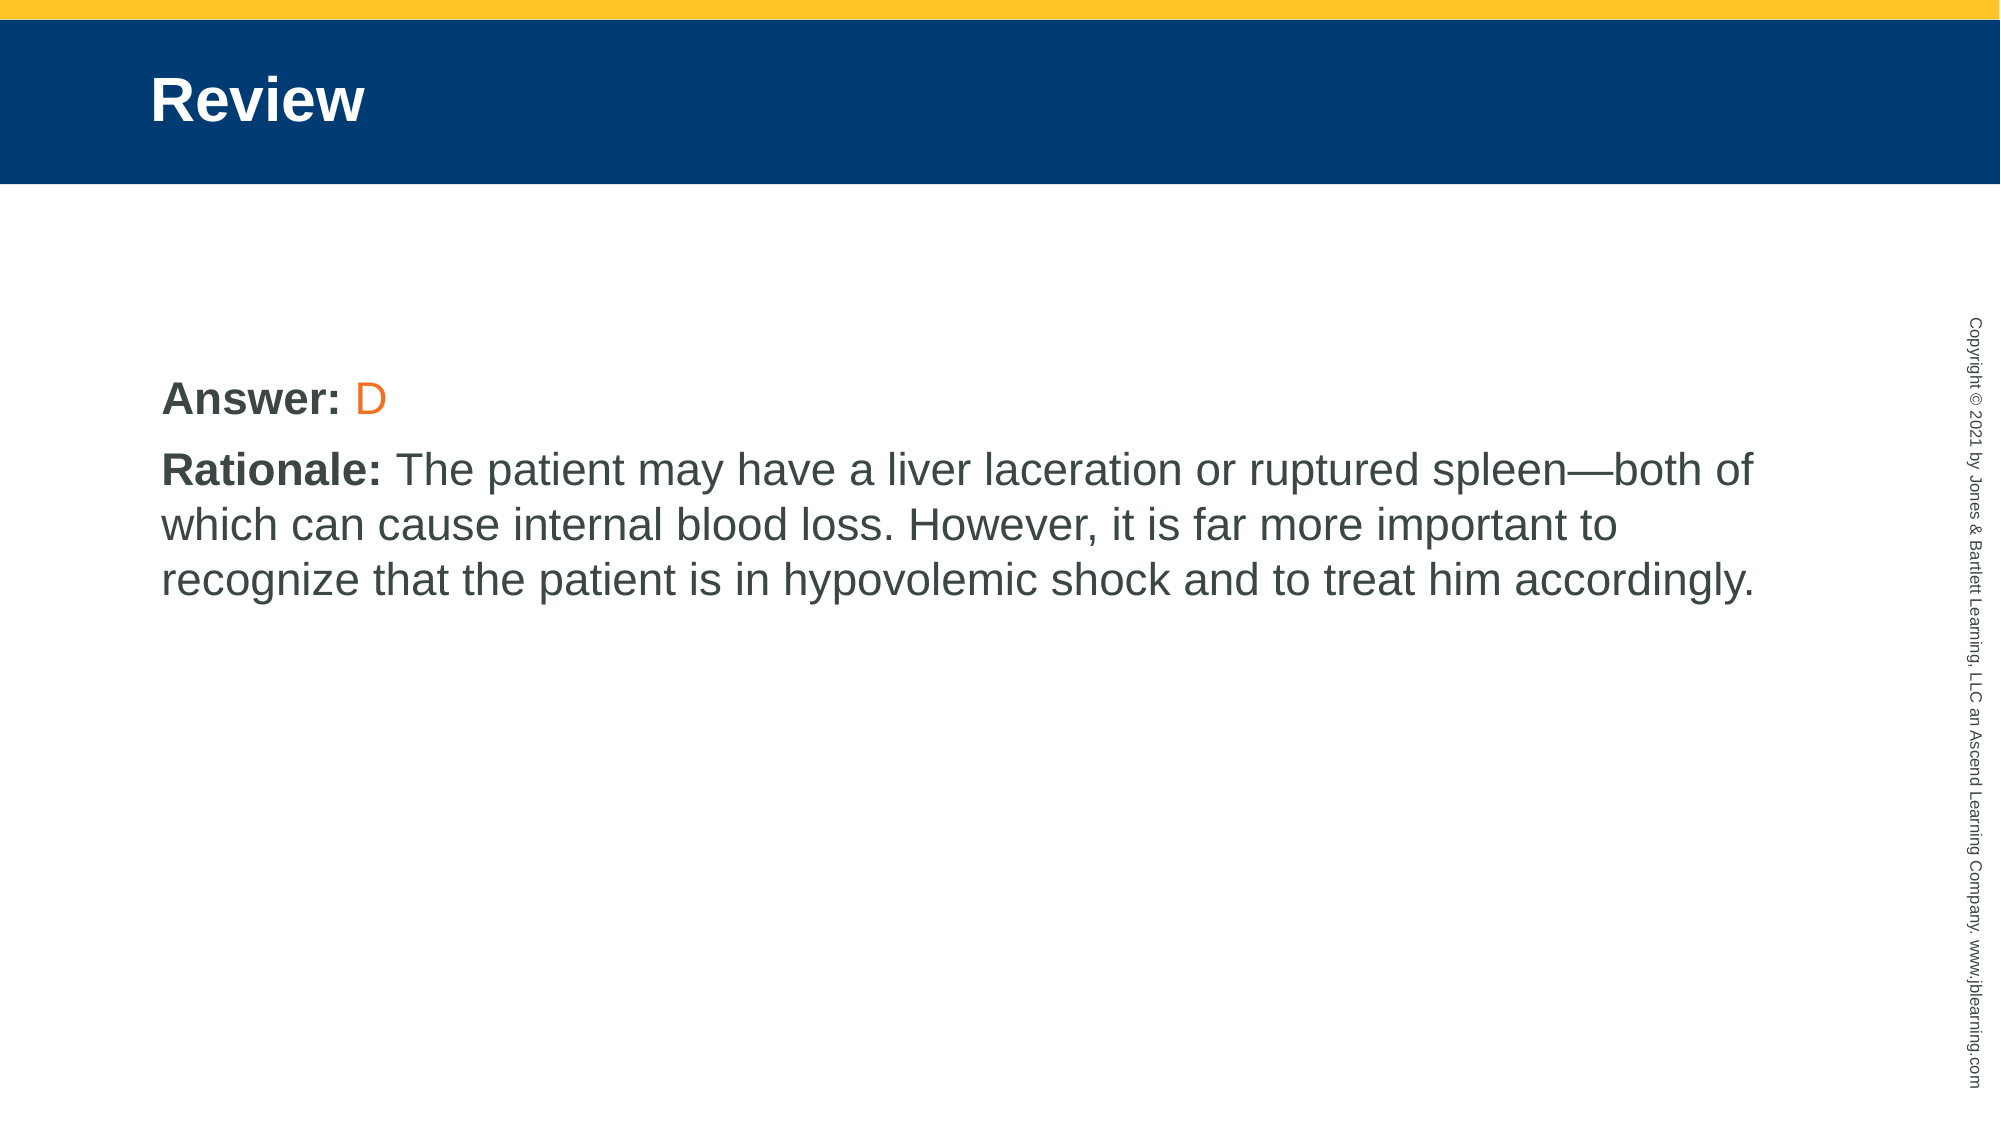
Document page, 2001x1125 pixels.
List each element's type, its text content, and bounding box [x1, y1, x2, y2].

list Answer: D Rationale: The patient may have a liver laceration or ruptured spleen—both of which can cause internal blood loss. However, it is far more important to recognize that the patient is in hypovolemic shock and to treat him accordingly. [146, 361, 1859, 1016]
title Review [0, 19, 2000, 185]
